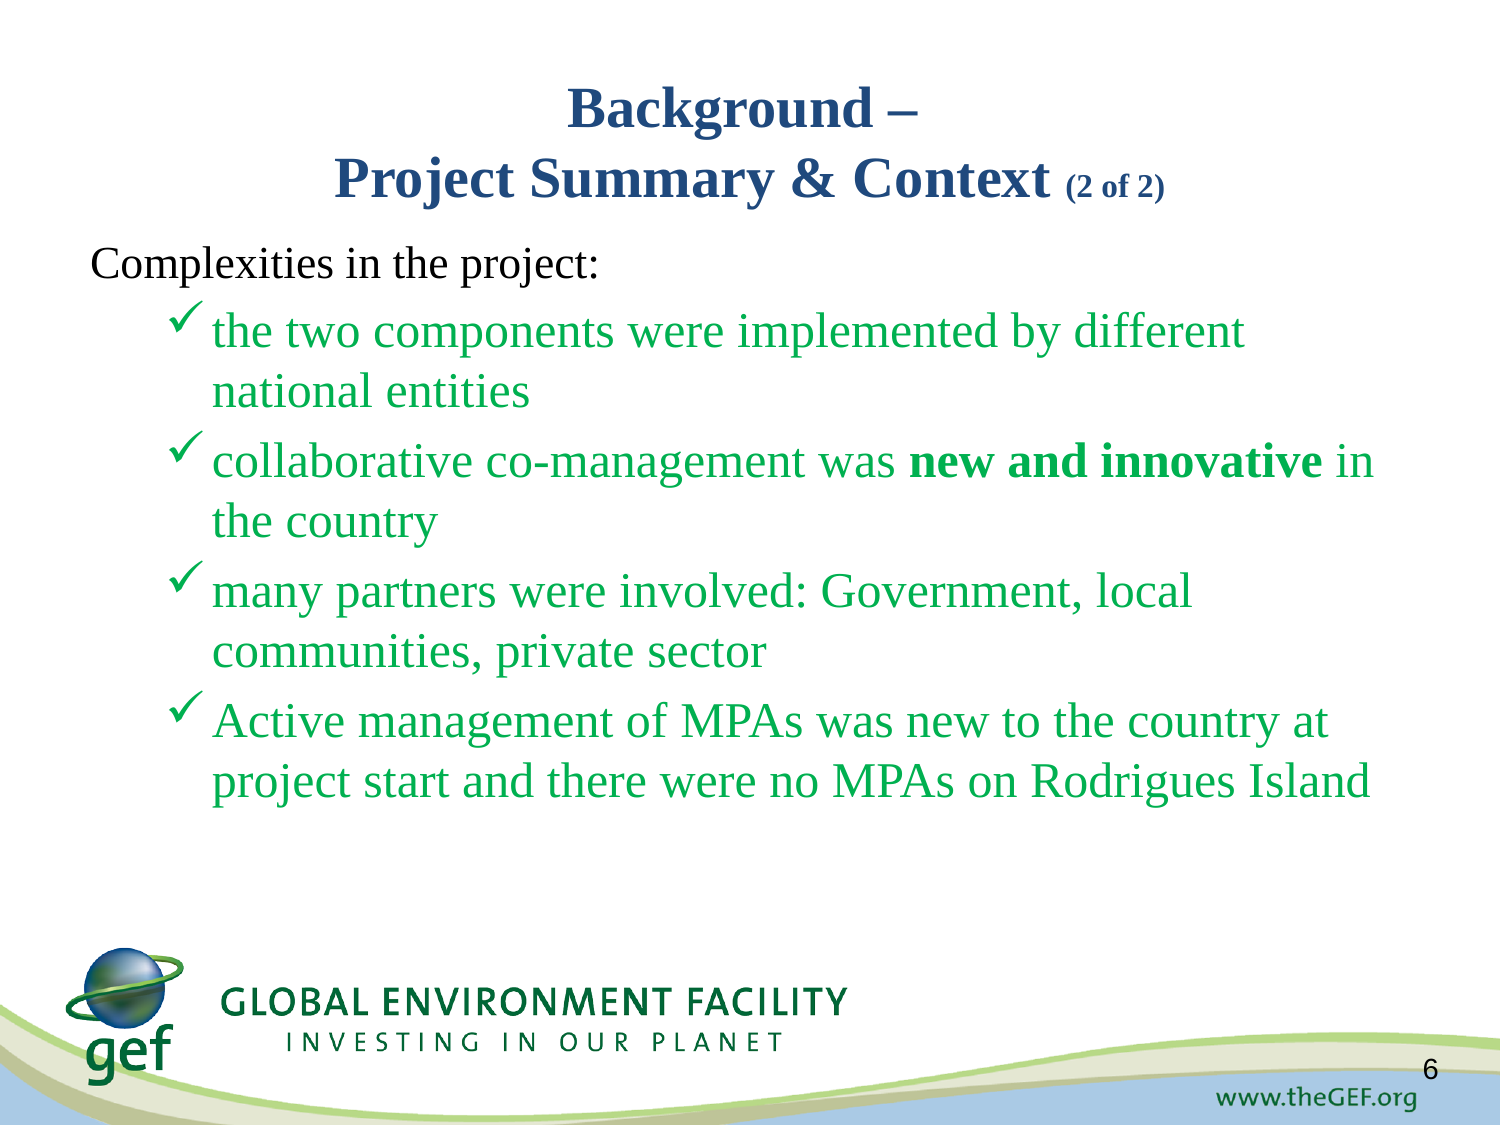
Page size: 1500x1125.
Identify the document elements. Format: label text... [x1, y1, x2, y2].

title Background – Project Summary & Context (2 of 2) [74, 44, 1426, 224]
picture [0, 920, 1500, 1125]
slide_number 6 [1407, 1042, 1500, 1103]
list Complexities in the project: the two components were implemented by different national entities collaborative co-management was new and innovative in the country many partners were involved: Government, local communities, private sector Active management of MPAs was new to the country at project start and there were no MPAs on Rodrigues Island [74, 224, 1426, 1006]
